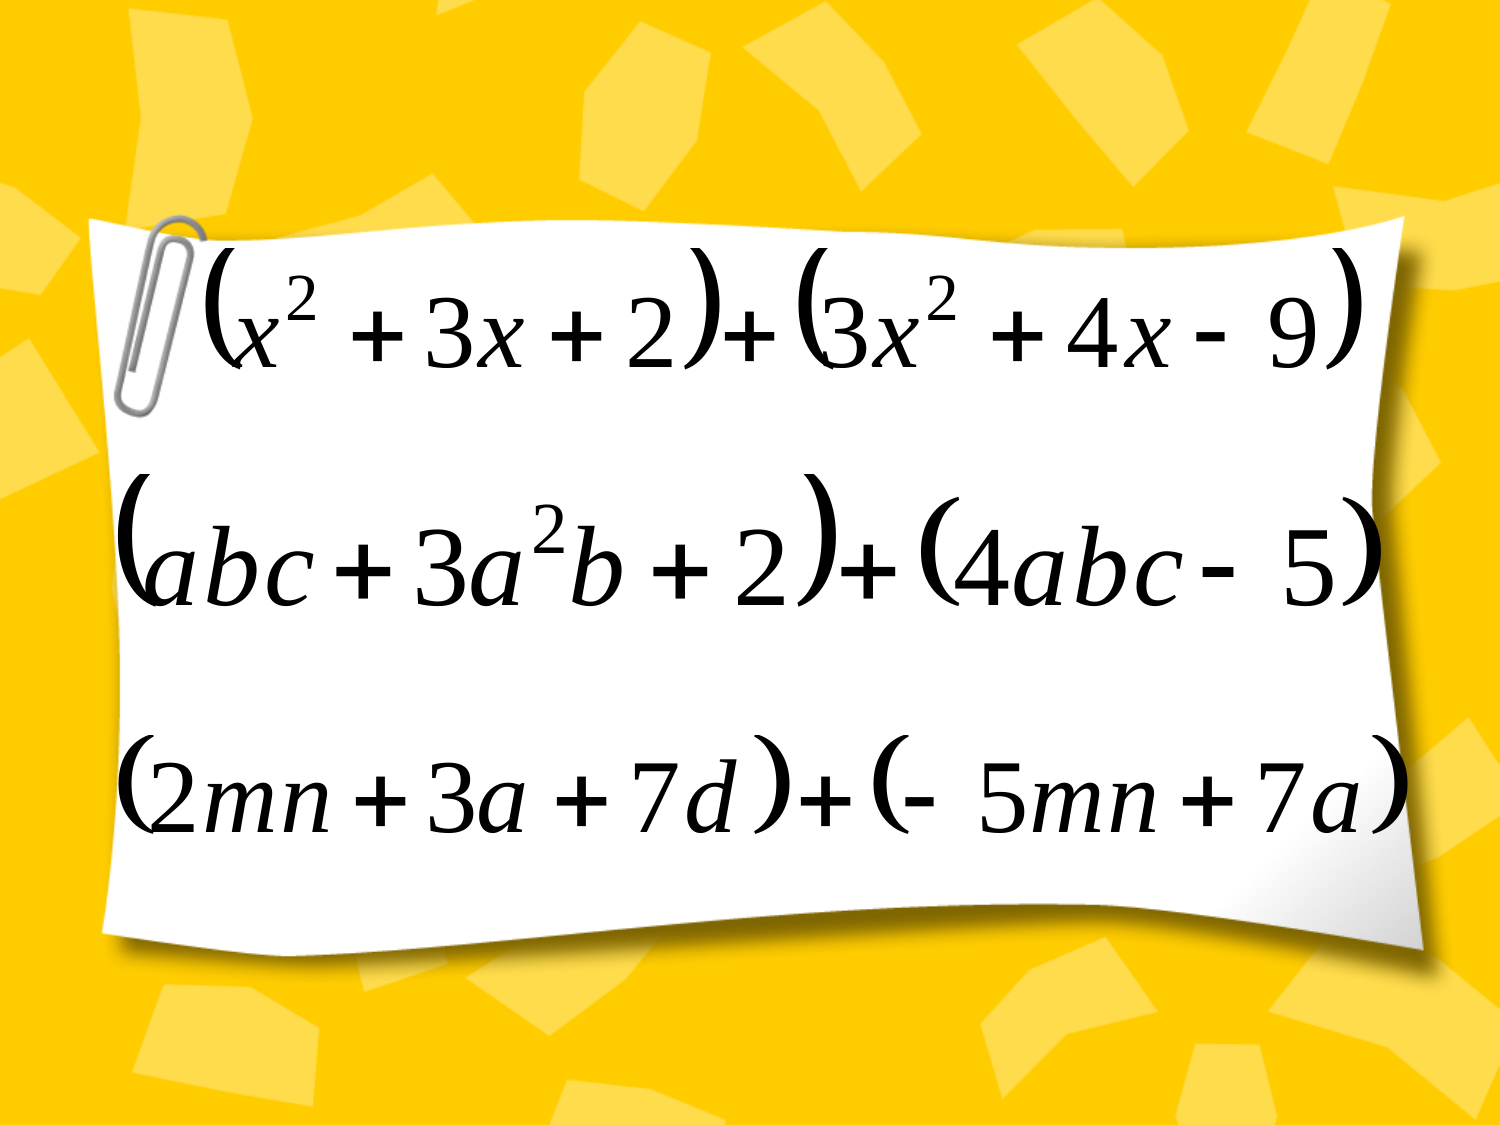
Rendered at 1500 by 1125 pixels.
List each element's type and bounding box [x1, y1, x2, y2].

text_box [103, 735, 1413, 878]
text_box [189, 247, 1363, 413]
text_box [99, 474, 1387, 655]
picture [0, 0, 1500, 1125]
